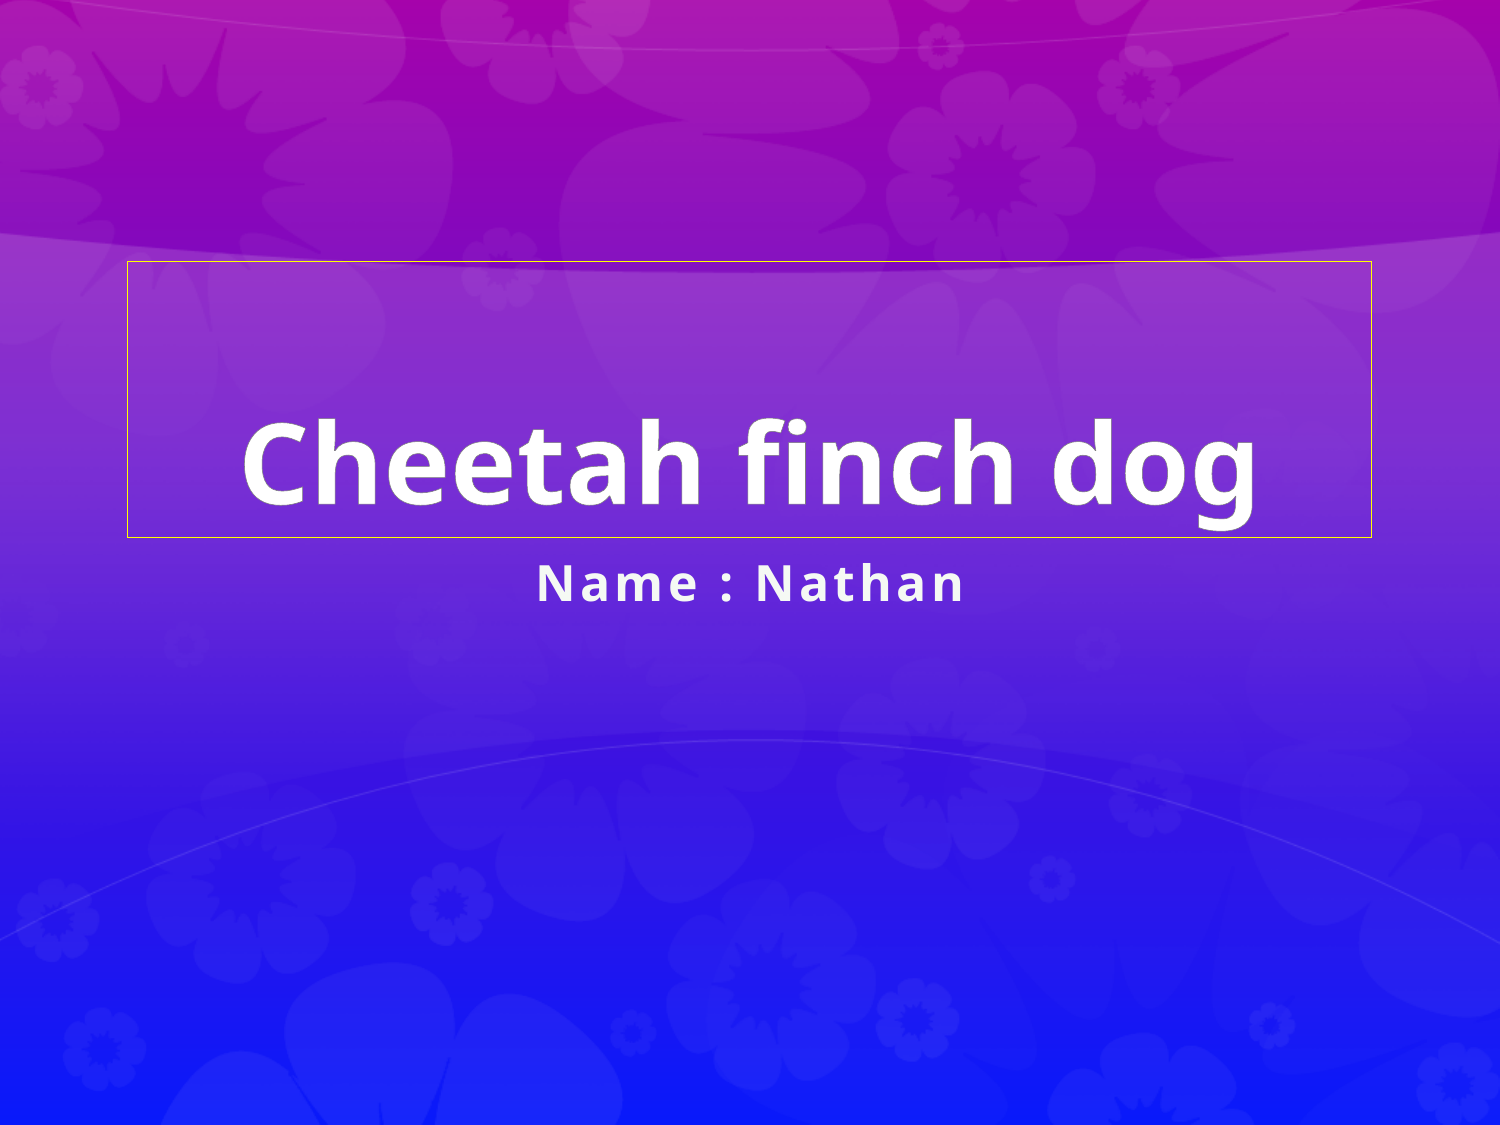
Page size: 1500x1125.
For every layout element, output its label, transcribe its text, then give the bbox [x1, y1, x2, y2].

picture [0, 0, 1500, 1125]
subtitle Name : Nathan [127, 537, 1372, 825]
title Cheetah finch dog [127, 261, 1372, 537]
